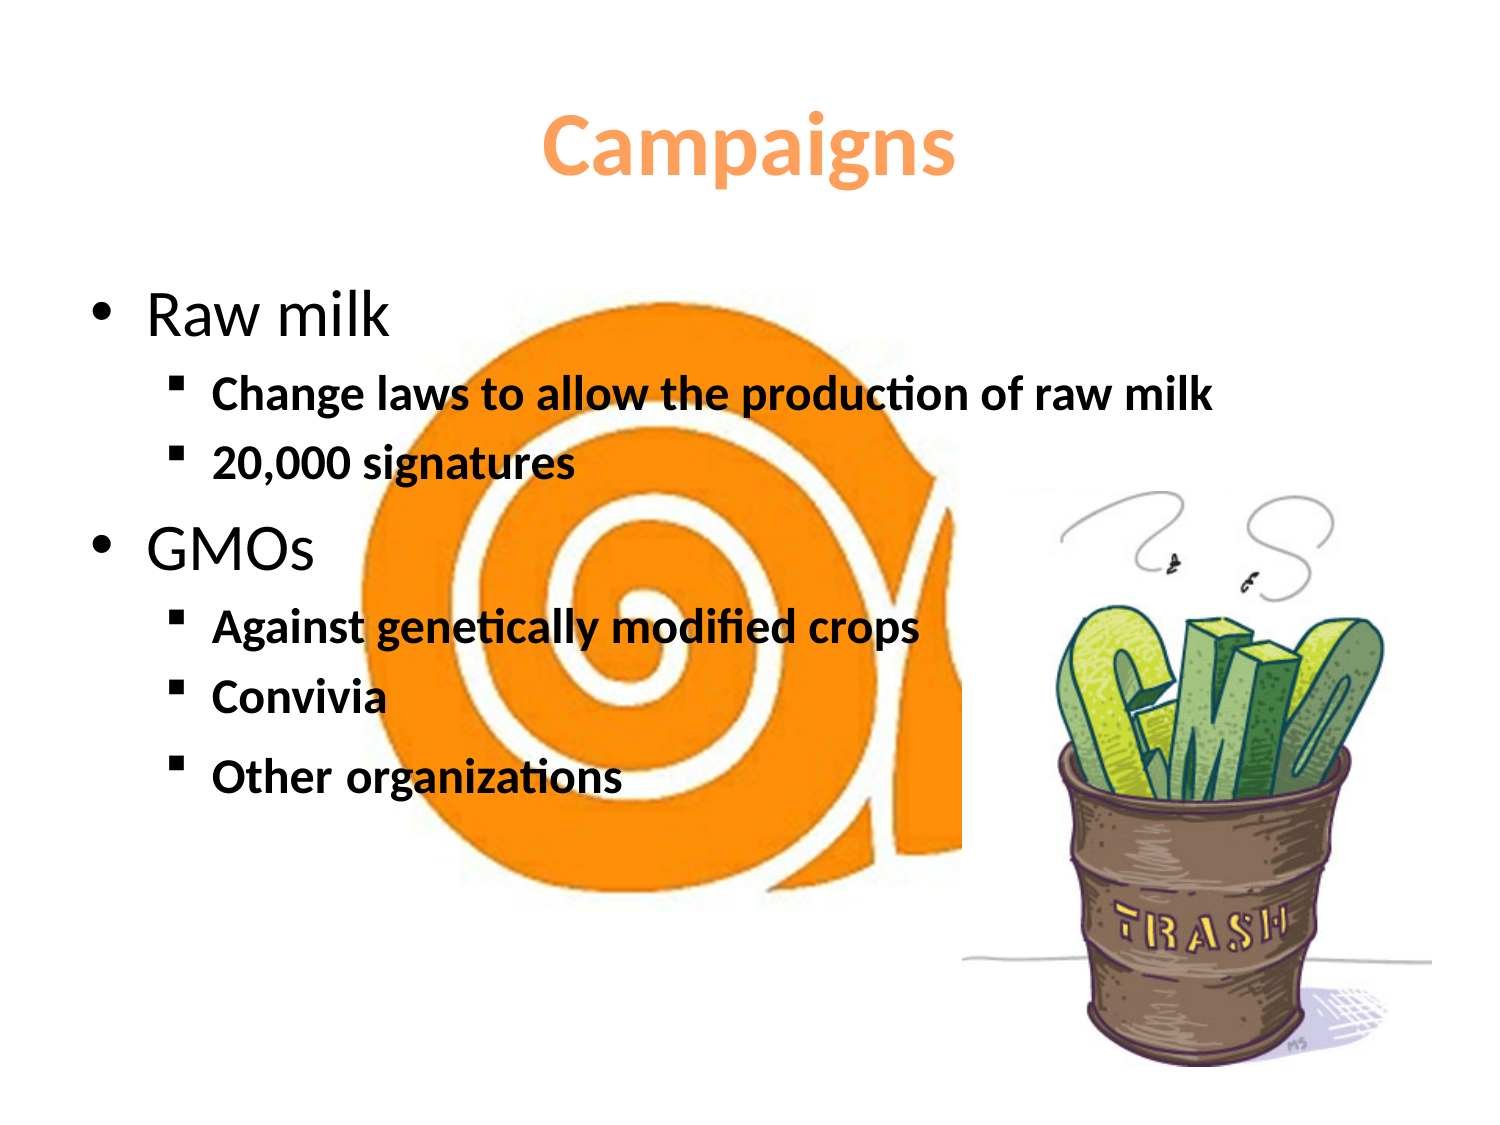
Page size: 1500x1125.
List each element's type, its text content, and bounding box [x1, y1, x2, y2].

title Campaigns [75, 45, 1425, 233]
list Raw milk Change laws to allow the production of raw milk 20,000 signatures GMOs Against genetically modified crops Convivia Other organizations [75, 262, 1425, 1005]
picture [312, 290, 1432, 1067]
